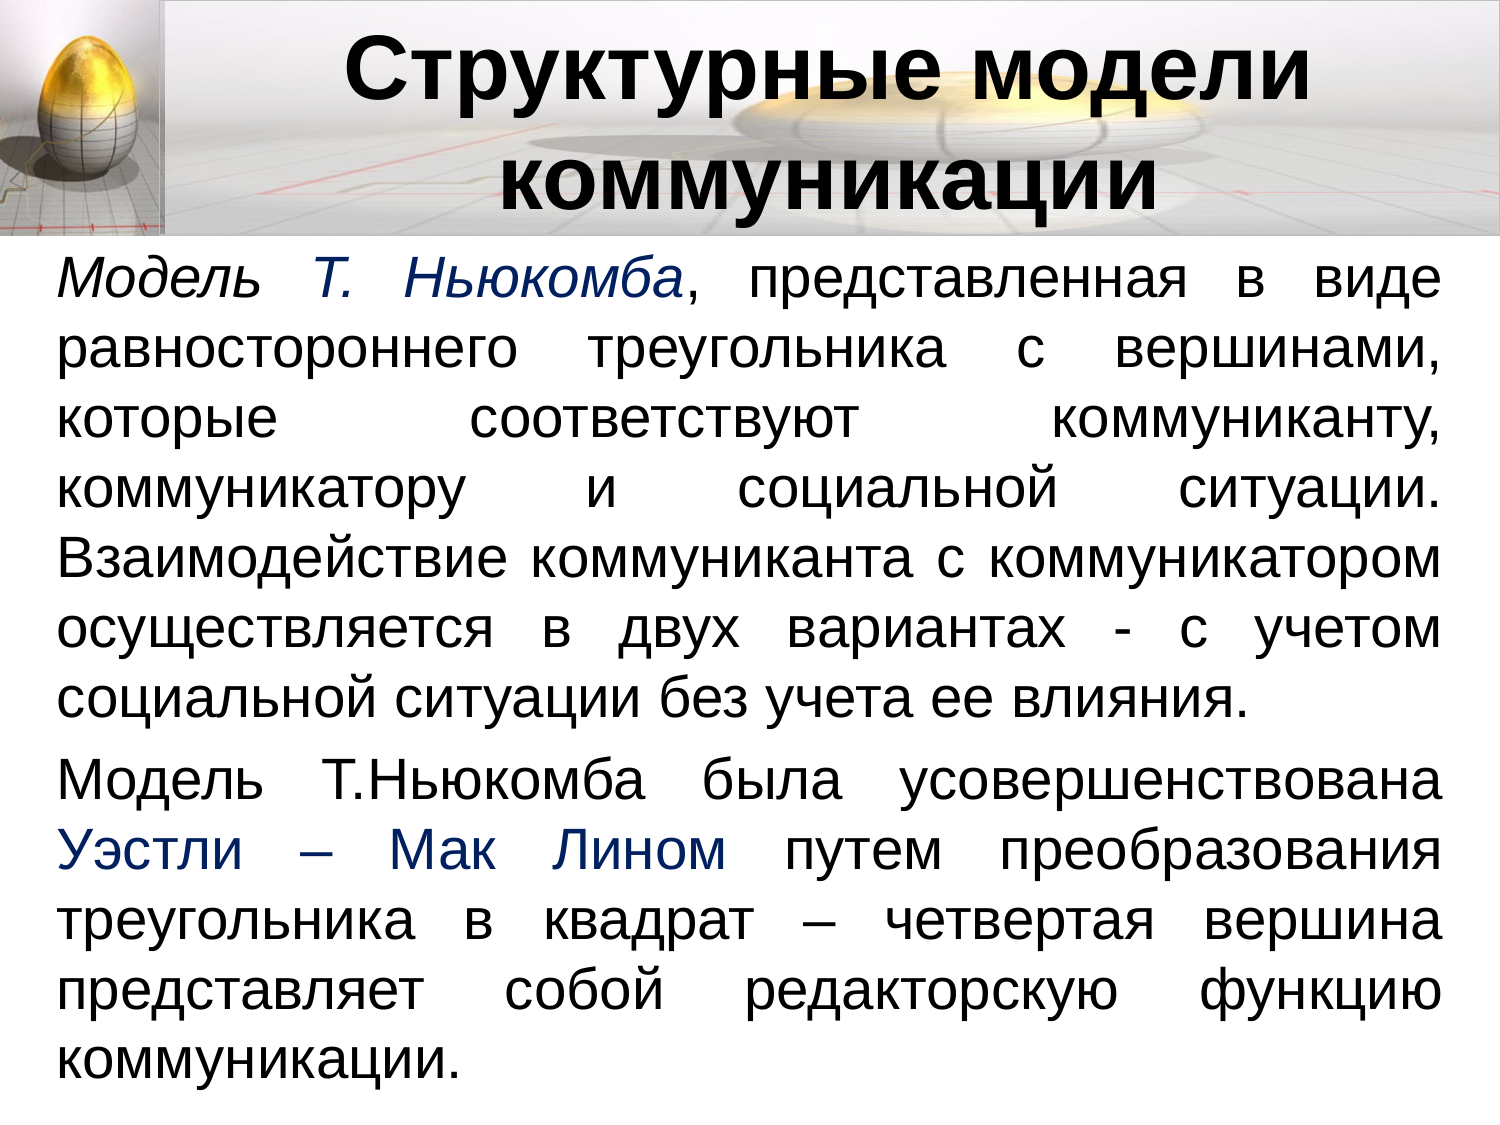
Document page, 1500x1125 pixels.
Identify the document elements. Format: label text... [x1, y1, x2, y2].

list Модель Т. Ньюкомба, представленная в виде равностороннего треугольника с вершинами, которые соответствуют коммуниканту, коммуникатору и социальной ситуации. Взаимодействие коммуниканта с коммуникатором осуществляется в двух вариантах - с учетом социальной ситуации без учета ее влияния. Модель Т.Ньюкомба была усовершенствована Уэстли – Мак Лином путем преобразования треугольника в квадрат – четвертая вершина представляет собой редакторскую функцию коммуникации. [41, 231, 1459, 1071]
picture [0, 0, 159, 236]
title Структурные модели коммуникации [159, 0, 1500, 236]
